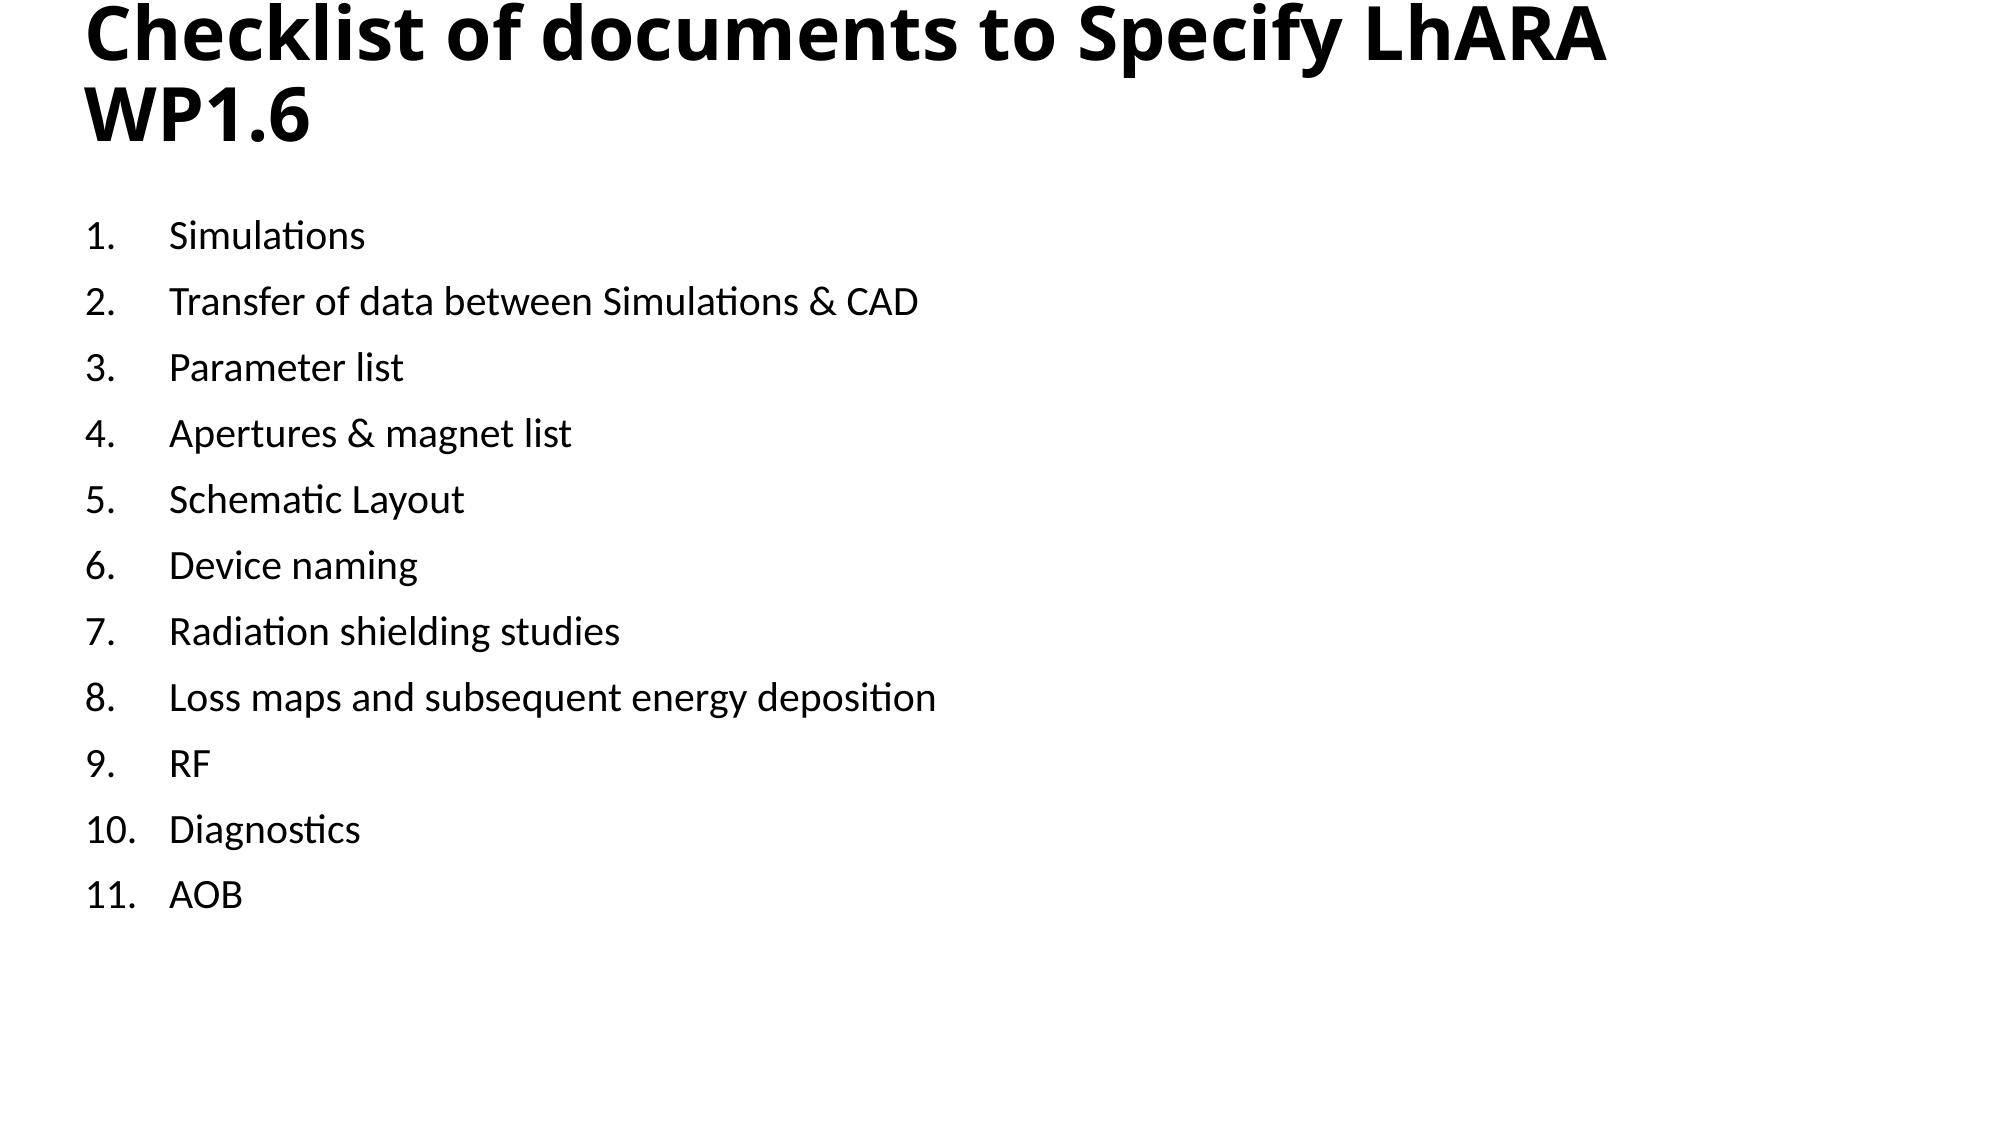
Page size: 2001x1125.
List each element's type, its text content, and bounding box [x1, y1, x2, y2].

list Simulations Transfer of data between Simulations & CAD Parameter list Apertures & magnet list Schematic Layout Device naming Radiation shielding studies Loss maps and subsequent energy deposition RF Diagnostics AOB [69, 206, 1863, 1024]
title Checklist of documents to Specify LhARA WP1.6 [69, 32, 1795, 121]
